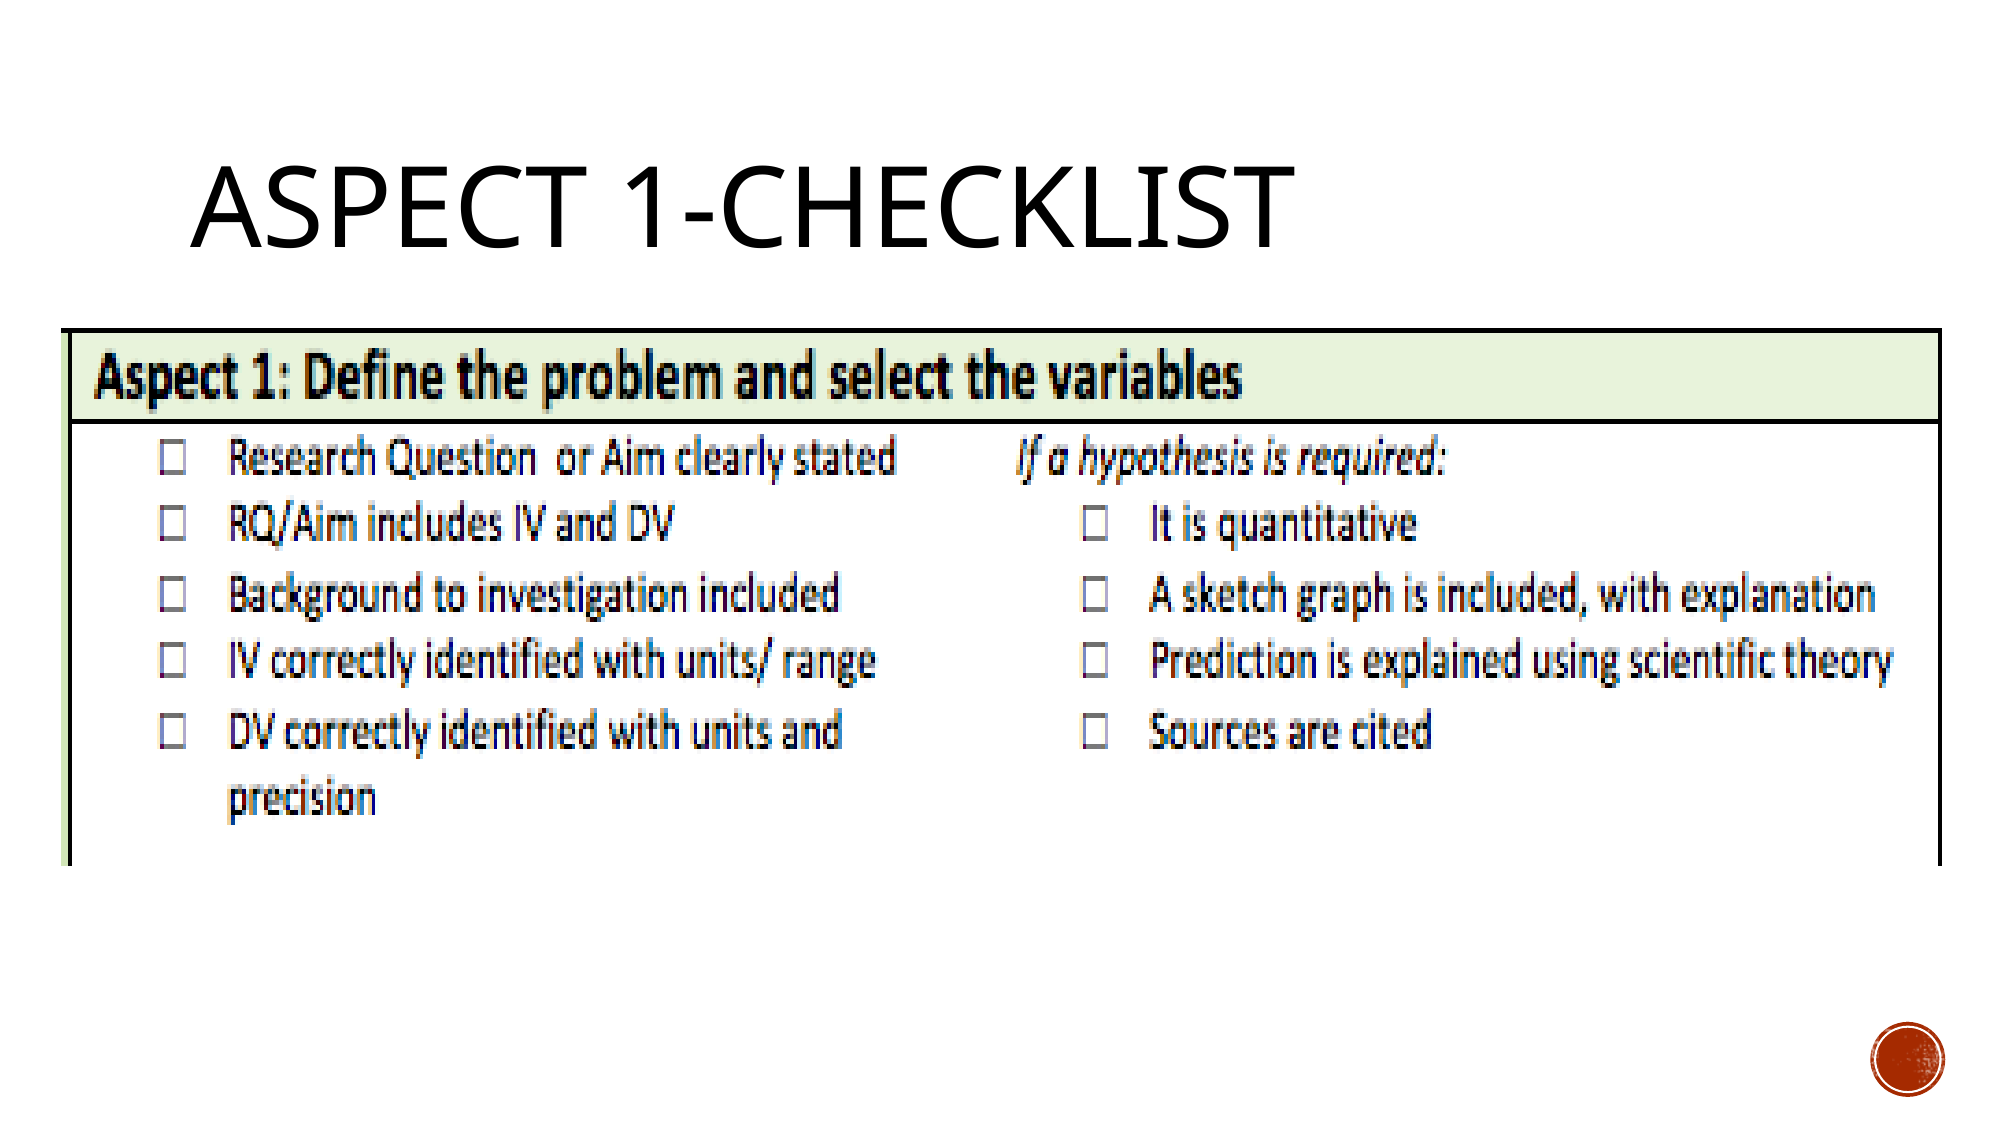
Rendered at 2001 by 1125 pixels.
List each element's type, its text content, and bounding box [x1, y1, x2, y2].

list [66, 314, 1956, 865]
title Aspect 1-Checklist [175, 79, 1826, 312]
